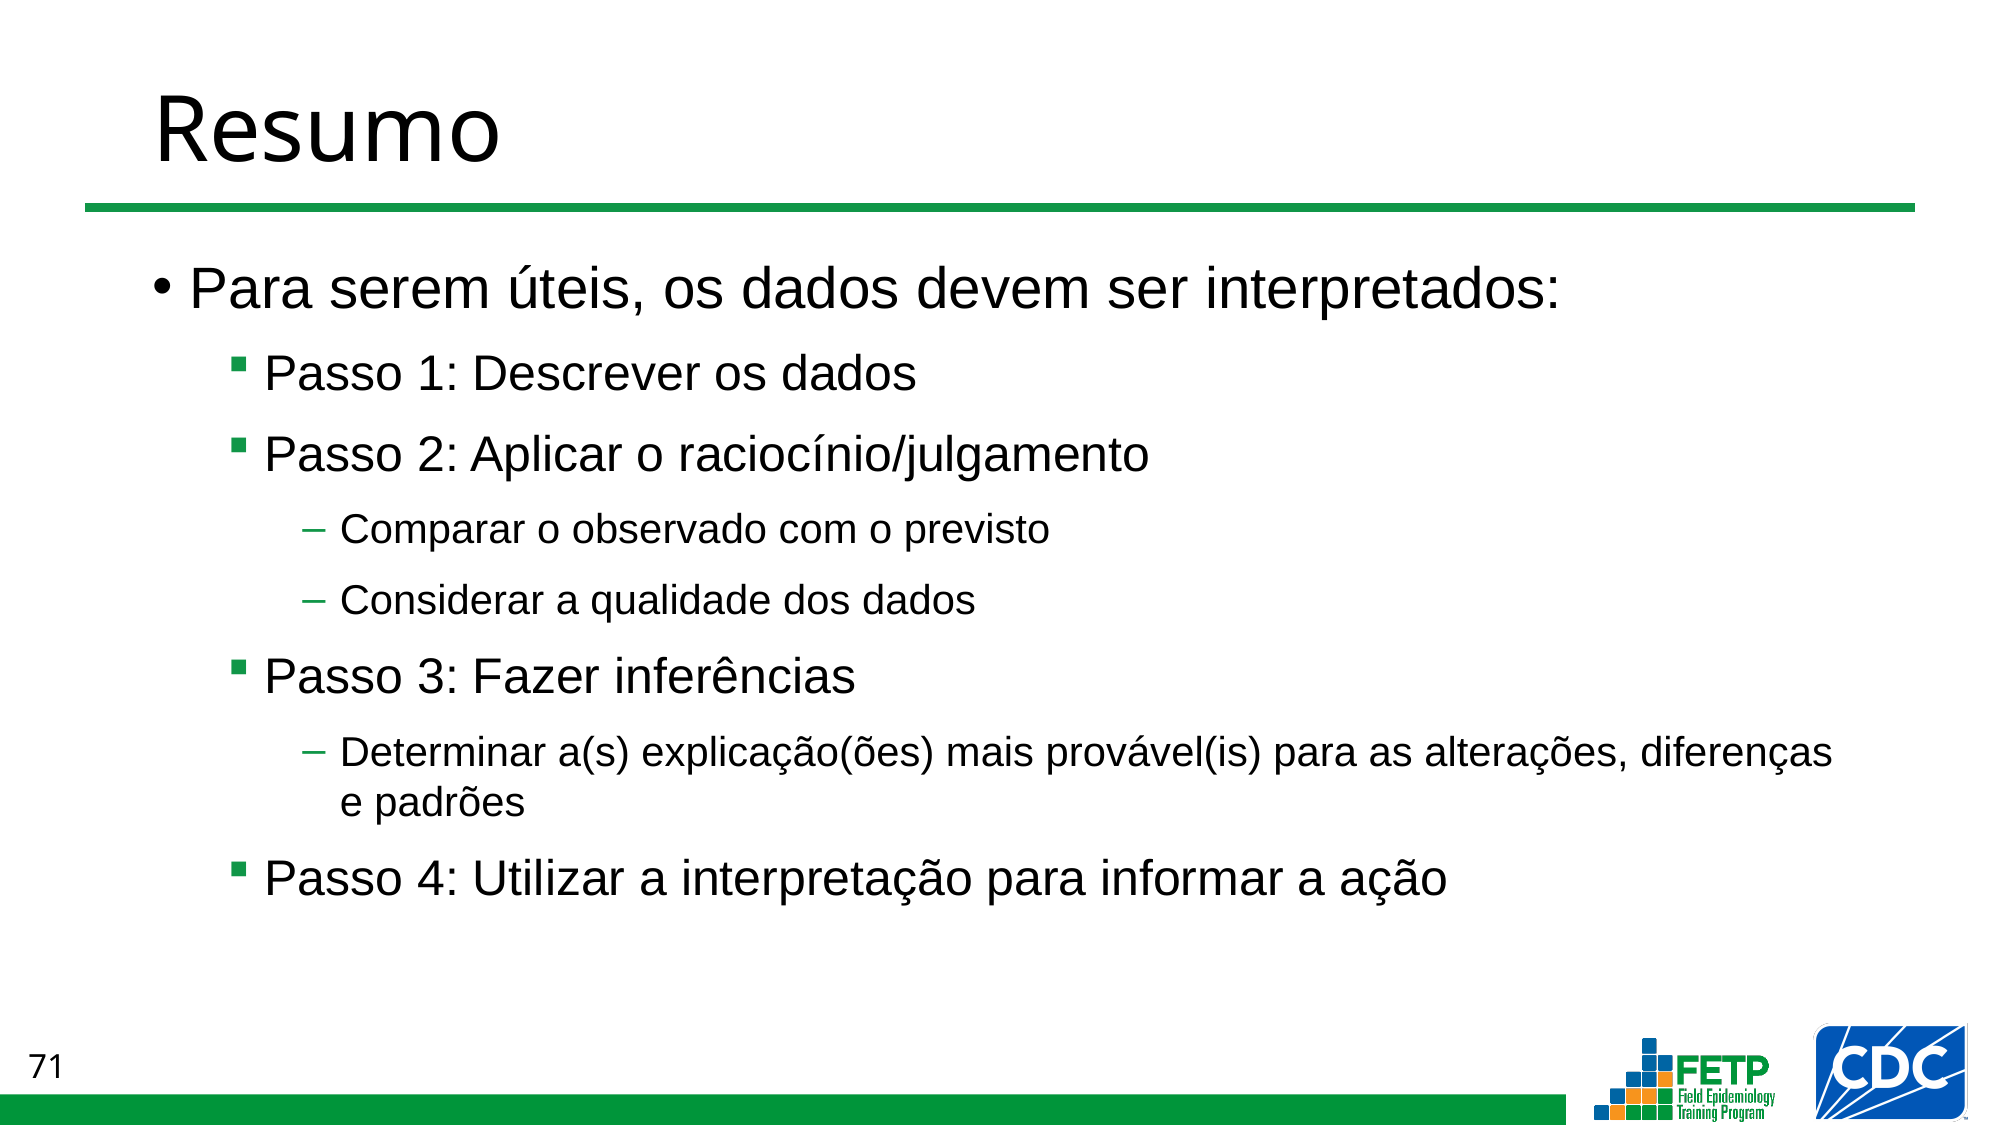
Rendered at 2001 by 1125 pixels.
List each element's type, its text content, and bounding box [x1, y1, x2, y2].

picture [1594, 1038, 1775, 1122]
picture [1813, 1023, 1968, 1122]
title Resumo [137, 75, 1863, 207]
list Para serem úteis, os dados devem ser interpretados: Passo 1: Descrever os dados Passo 2: Aplicar o raciocínio/julgamento Comparar o observado com o previsto Considerar a qualidade dos dados Passo 3: Fazer inferências Determinar a(s) explicação(ões) mais provável(is) para as alterações, diferenças e padrões Passo 4: Utilizar a interpretação para informar a ação [137, 242, 1863, 1004]
